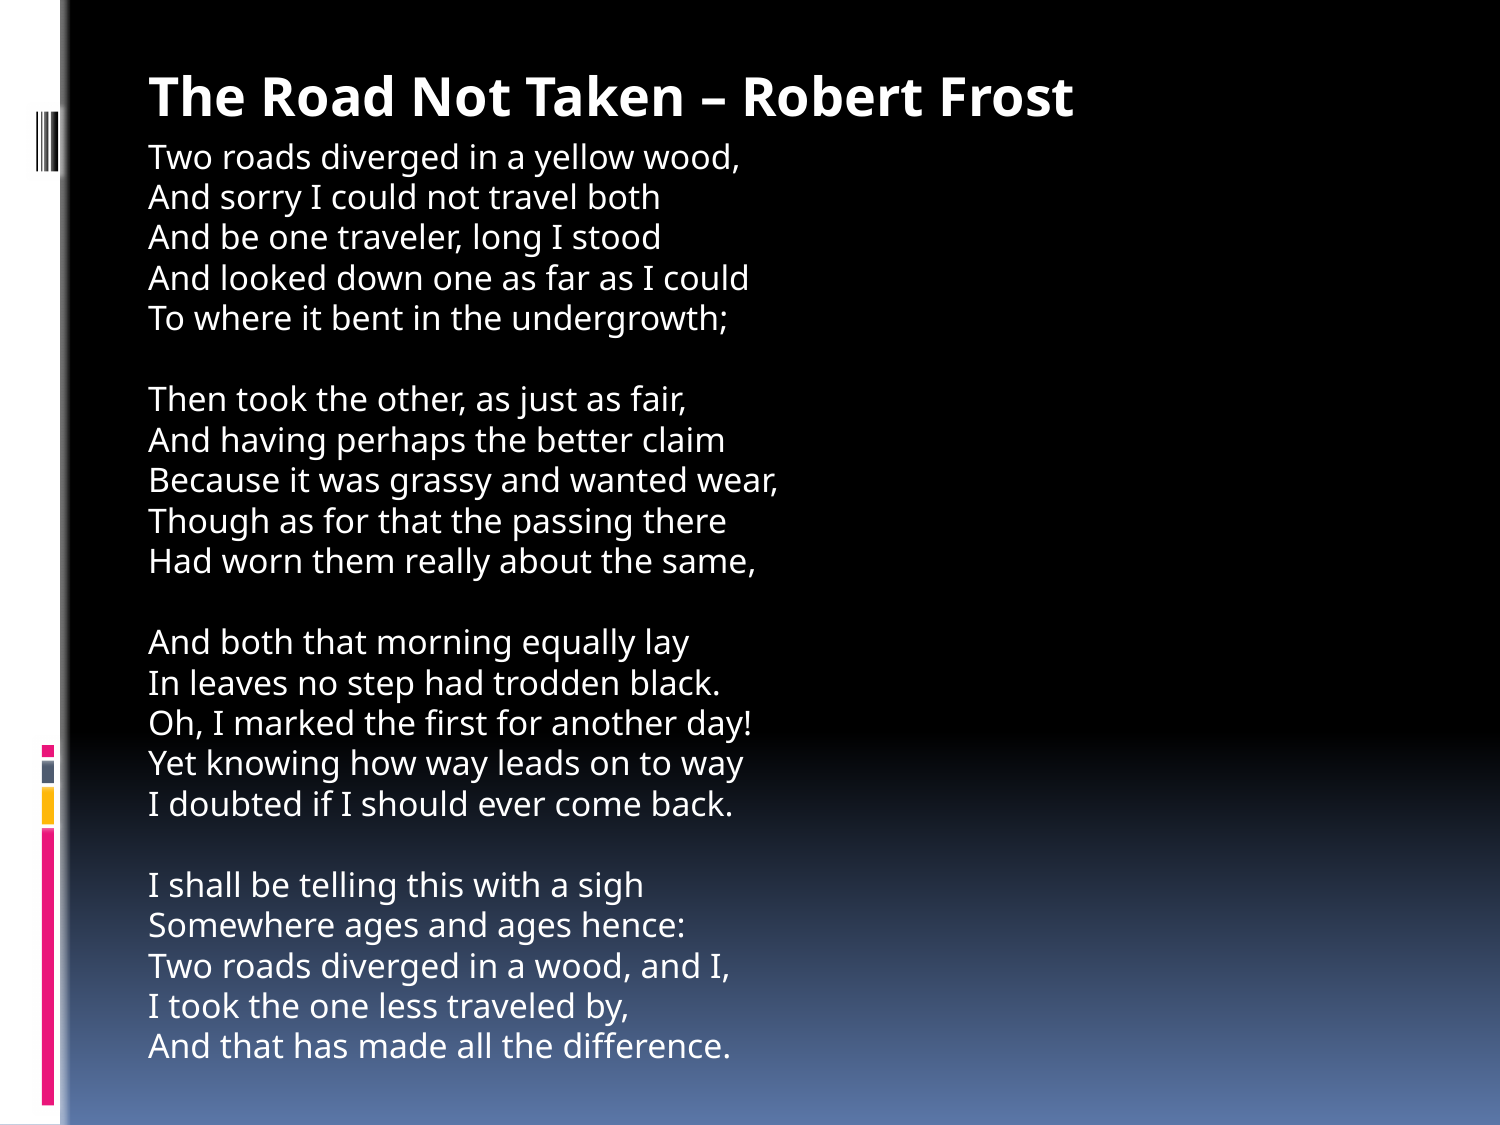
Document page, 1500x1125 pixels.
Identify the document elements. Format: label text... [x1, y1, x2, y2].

list The Road Not Taken – Robert Frost Two roads diverged in a yellow wood, And sorry I could not travel both And be one traveler, long I stood And looked down one as far as I could To where it bent in the undergrowth; Then took the other, as just as fair, And having perhaps the better claim Because it was grassy and wanted wear, Though as for that the passing there Had worn them really about the same, And both that morning equally lay In leaves no step had trodden black. Oh, I marked the first for another day! Yet knowing how way leads on to way I doubted if I should ever come back. I shall be telling this with a sigh Somewhere ages and ages hence: Two roads diverged in a wood, and I, I took the one less traveled by, And that has made all the difference. [75, 55, 1425, 1082]
